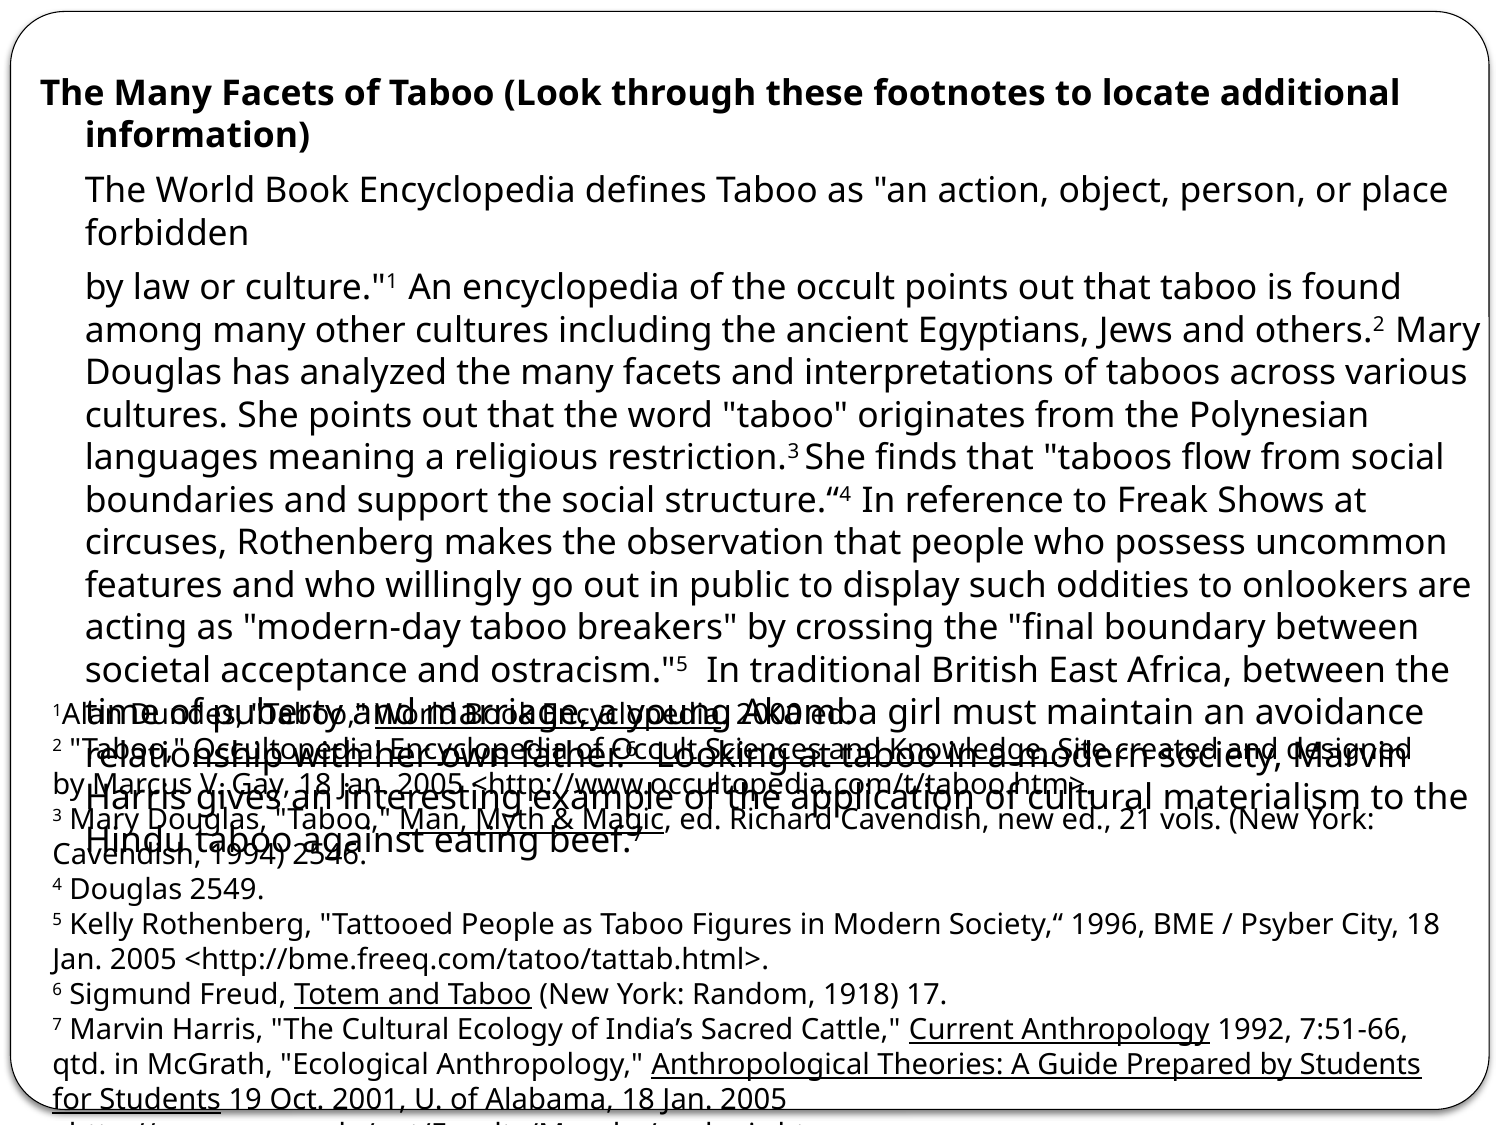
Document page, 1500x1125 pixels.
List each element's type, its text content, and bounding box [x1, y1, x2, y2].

text_box 1Alan Dundes, "Taboo," World Book Encyclopedia. 2000 ed. 2 "Taboo," Occultopedia: Encyclopedia of Occult Sciences and Knowledge, Site created and designed by Marcus V. Gay, 18 Jan. 2005 <http://www.occultopedia.com/t/taboo.htm>. 3 Mary Douglas, "Taboo," Man, Myth & Magic, ed. Richard Cavendish, new ed., 21 vols. (New York: Cavendish, 1994) 2546. 4 Douglas 2549. 5 Kelly Rothenberg, "Tattooed People as Taboo Figures in Modern Society,“ 1996, BME / Psyber City, 18 Jan. 2005 <http://bme.freeq.com/tatoo/tattab.html>. 6 Sigmund Freud, Totem and Taboo (New York: Random, 1918) 17. 7 Marvin Harris, "The Cultural Ecology of India’s Sacred Cattle," Current Anthropology 1992, 7:51-66, qtd. in McGrath, "Ecological Anthropology," Anthropological Theories: A Guide Prepared by Students for Students 19 Oct. 2001, U. of Alabama, 18 Jan. 2005 <http://www.as.ua.edu/ant/Faculty/Murphy/ecologic.htm>. [37, 688, 1463, 1125]
list The Many Facets of Taboo (Look through these footnotes to locate additional information) The World Book Encyclopedia defines Taboo as "an action, object, person, or place forbidden by law or culture."1 An encyclopedia of the occult points out that taboo is found among many other cultures including the ancient Egyptians, Jews and others.2 Mary Douglas has analyzed the many facets and interpretations of taboos across various cultures. She points out that the word "taboo" originates from the Polynesian languages meaning a religious restriction.3 She finds that "taboos flow from social boundaries and support the social structure.“4 In reference to Freak Shows at circuses, Rothenberg makes the observation that people who possess uncommon features and who willingly go out in public to display such oddities to onlookers are acting as "modern-day taboo breakers" by crossing the "final boundary between societal acceptance and ostracism."5 In traditional British East Africa, between the time of puberty and marriage, a young Akamba girl must maintain an avoidance relationship with her own father.6 Looking at taboo in a modern society, Marvin Harris gives an interesting example of the application of cultural materialism to the Hindu taboo against eating beef.7 [24, 62, 1500, 513]
